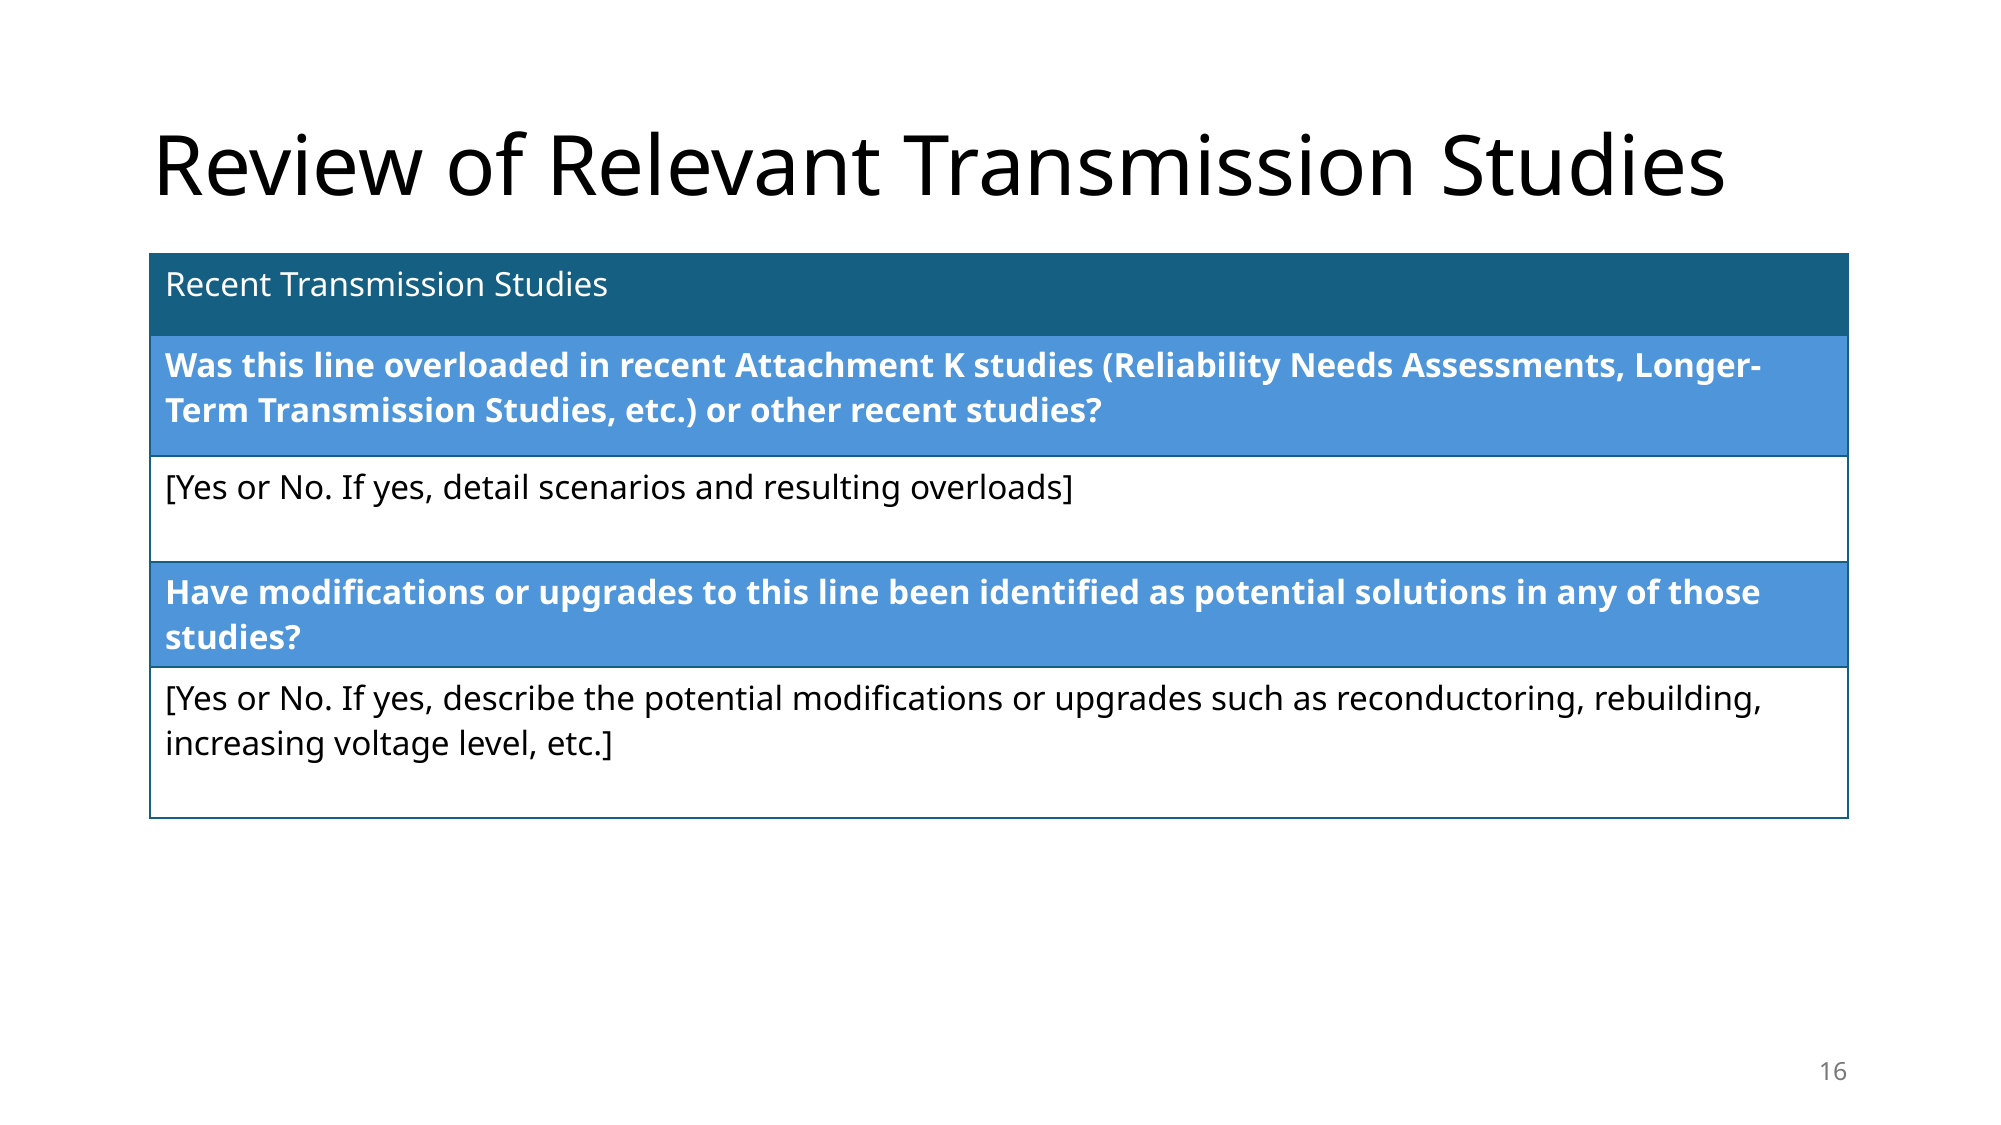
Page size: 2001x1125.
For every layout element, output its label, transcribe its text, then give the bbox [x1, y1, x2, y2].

title Review of Relevant Transmission Studies [137, 59, 1863, 278]
table_cell [Yes or No. If yes, detail scenarios and resulting overloads] [151, 457, 1847, 561]
table_cell Was this line overloaded in recent Attachment K studies (Reliability Needs Assessments, Longer-Term Transmission Studies, etc.) or other recent studies? [151, 336, 1847, 455]
table_cell Have modifications or upgrades to this line been identified as potential solutions in any of those studies? [151, 563, 1847, 666]
table_cell [Yes or No. If yes, describe the potential modifications or upgrades such as reconductoring, rebuilding, increasing voltage level, etc.] [151, 668, 1847, 817]
table_header Recent Transmission Studies [151, 254, 1847, 334]
slide_number 16 [1412, 1042, 1863, 1103]
